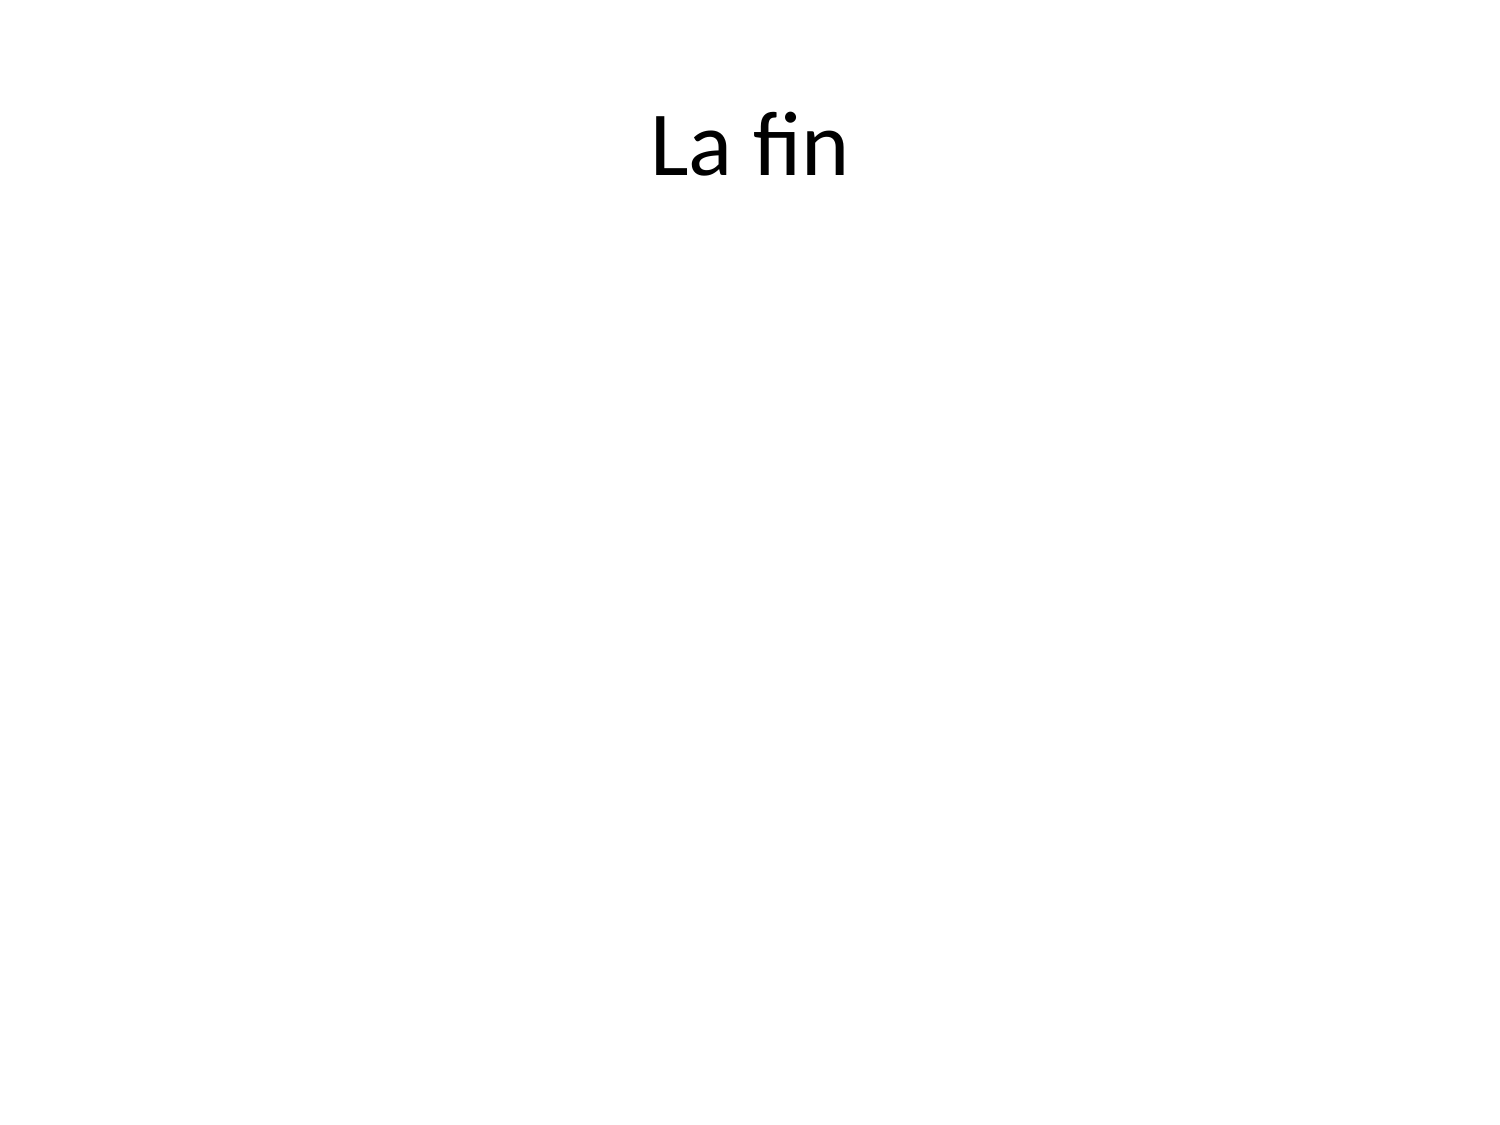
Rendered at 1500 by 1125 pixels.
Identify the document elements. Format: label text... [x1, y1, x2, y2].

title La fin [75, 45, 1425, 233]
